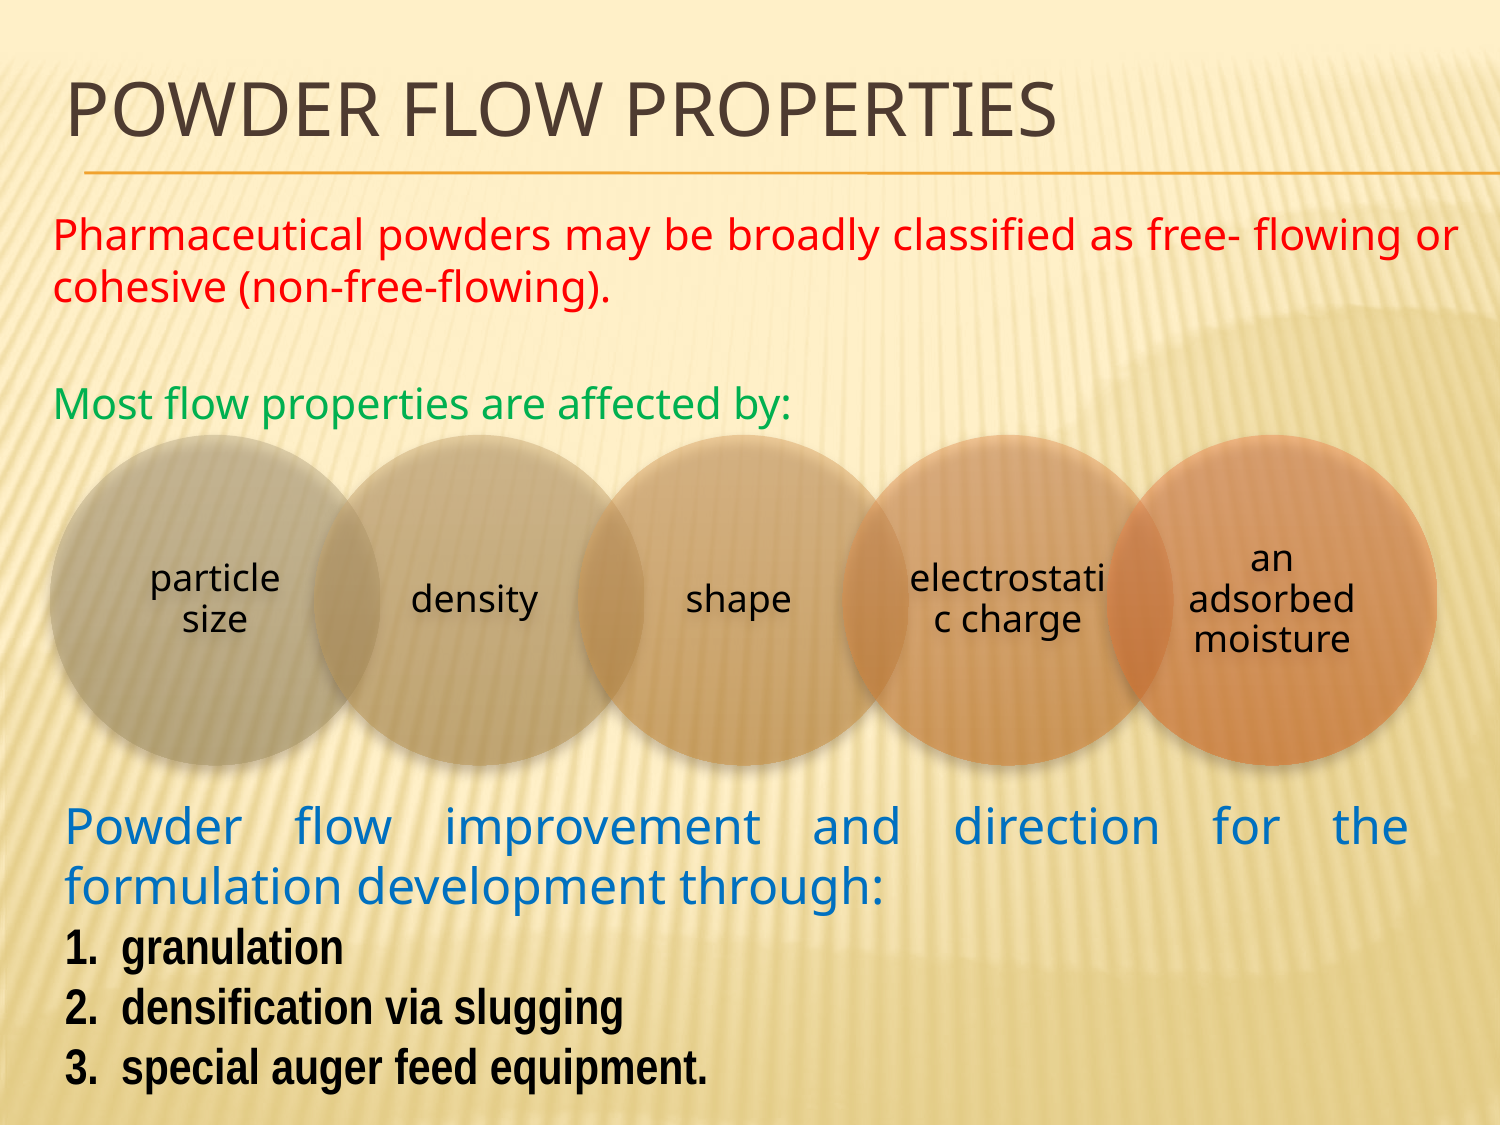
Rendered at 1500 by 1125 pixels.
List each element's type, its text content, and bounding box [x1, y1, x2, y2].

list Pharmaceutical powders may be broadly classified as free- flowing or cohesive (non-free-flowing). Most flow properties are affected by: [37, 200, 1475, 438]
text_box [49, 412, 1438, 788]
title Powder Flow Properties [50, 37, 1475, 175]
text_box Powder flow improvement and direction for the formulation development through: granulation densification via slugging special auger feed equipment. [50, 804, 1425, 1103]
